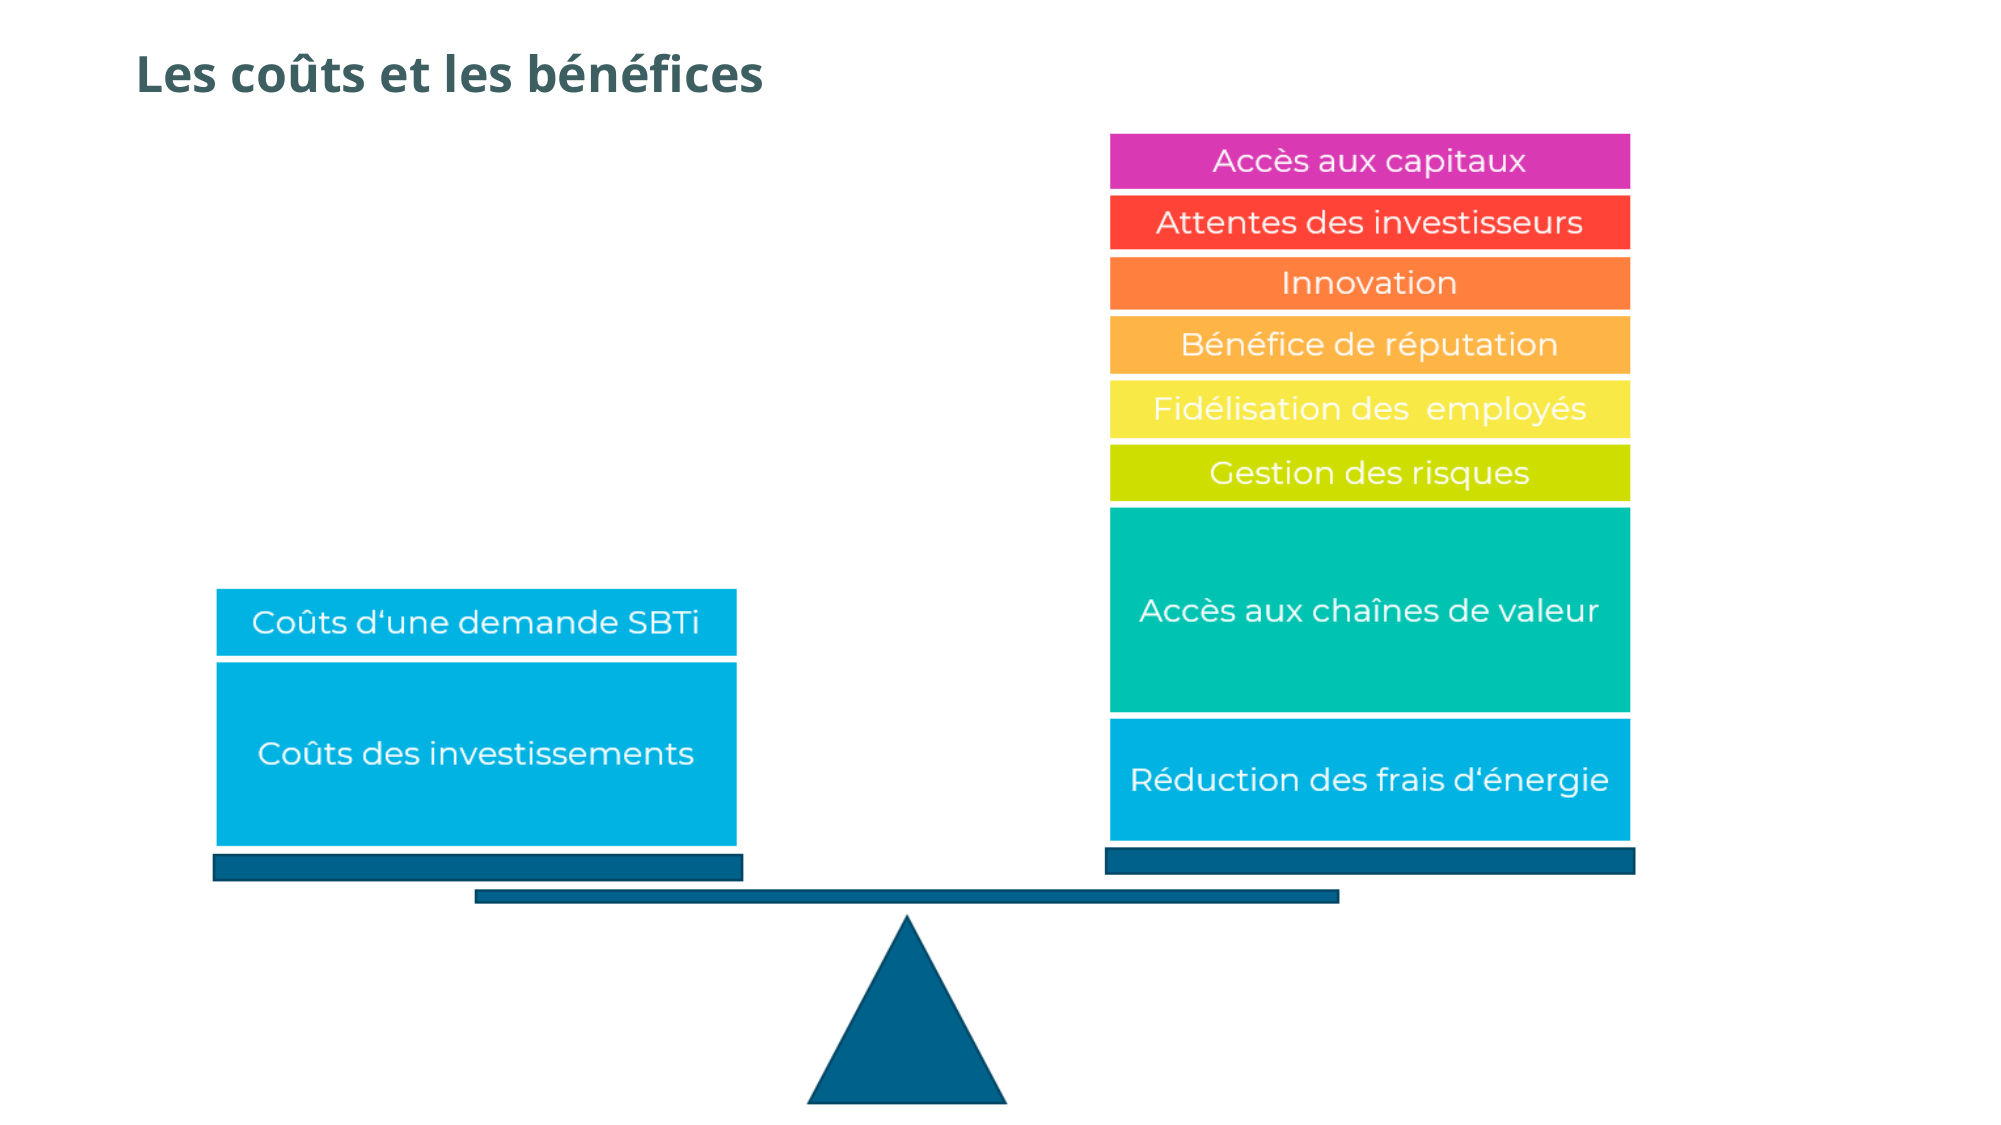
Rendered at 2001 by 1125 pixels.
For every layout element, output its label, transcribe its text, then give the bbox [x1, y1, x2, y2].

picture [149, 113, 1692, 1115]
title Les coûts et les bénéfices [120, 21, 1846, 133]
